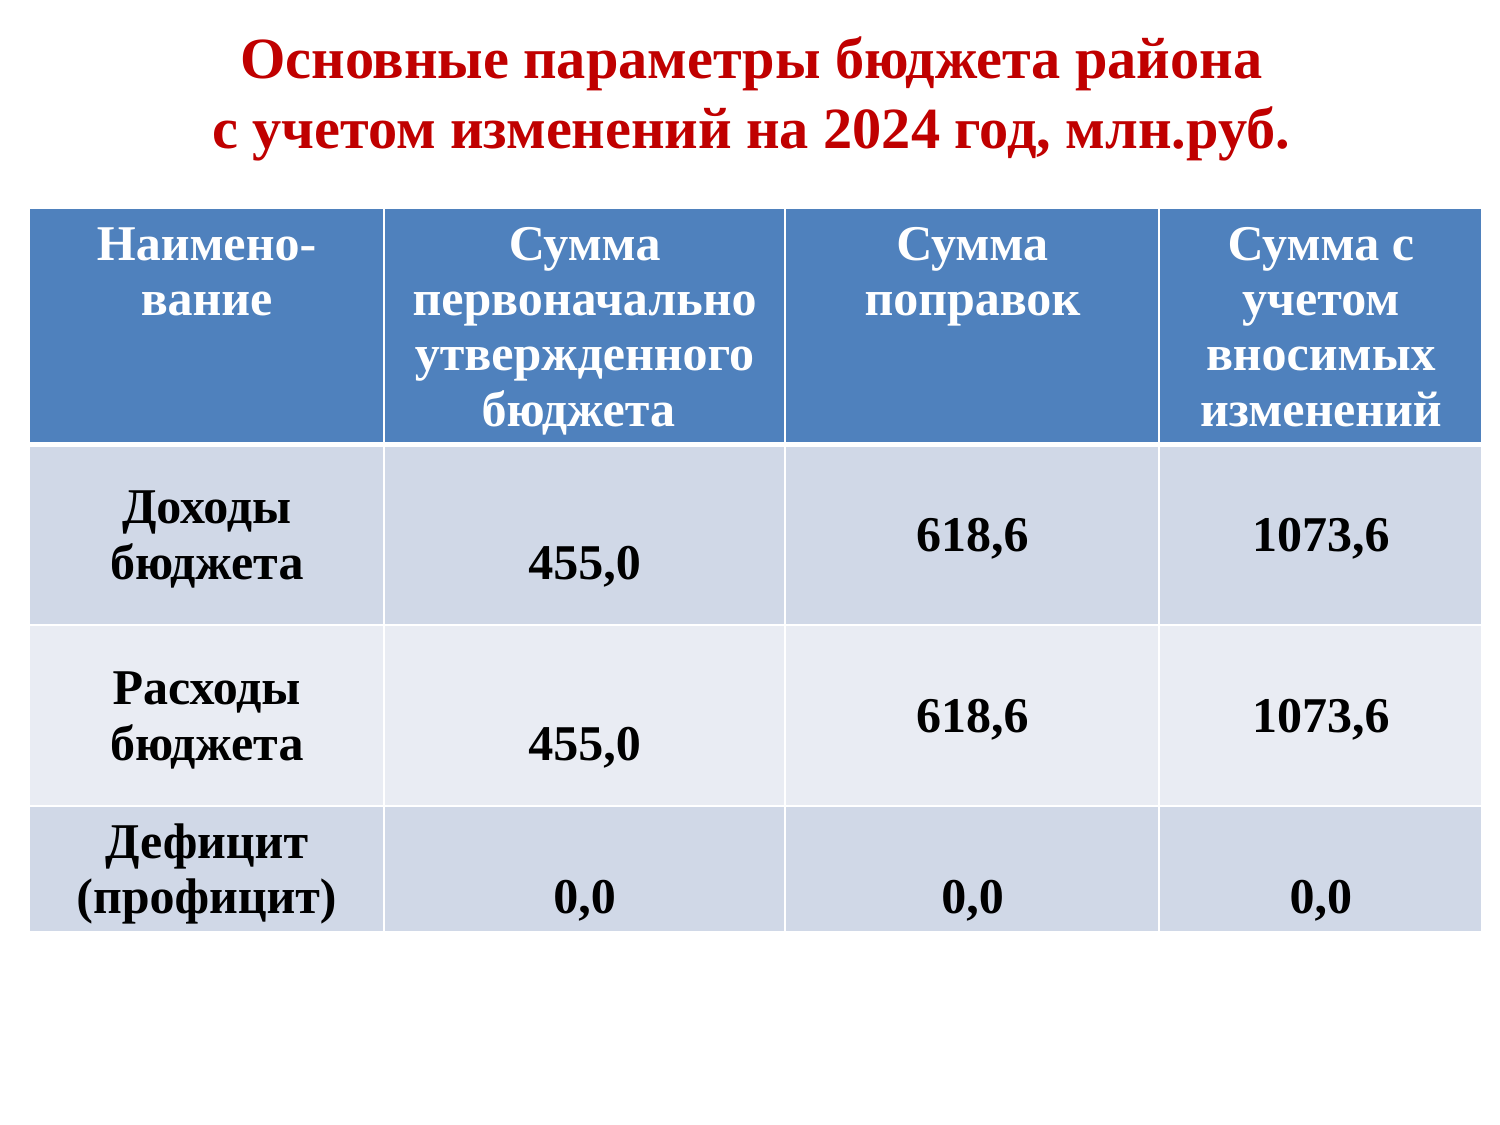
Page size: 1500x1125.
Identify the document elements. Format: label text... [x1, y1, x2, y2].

table_cell 1073,6 [1160, 626, 1481, 805]
table_header Наимено-вание [30, 209, 383, 442]
table_header Сумма с учетом вносимых изменений [1160, 209, 1481, 442]
table_cell 618,6 [786, 626, 1158, 805]
table_cell 455,0 [385, 626, 784, 805]
table_cell Расходы бюджета [30, 626, 383, 805]
table_header Сумма первоначально утвержденного бюджета [385, 209, 784, 442]
table_cell 455,0 [385, 447, 784, 624]
table_cell Доходы бюджета [30, 447, 383, 624]
table_cell Дефицит (профицит) [30, 807, 383, 931]
table_cell 618,6 [786, 447, 1158, 624]
table_cell 0,0 [786, 807, 1158, 931]
table_cell 1073,6 [1160, 447, 1481, 624]
table_cell 0,0 [385, 807, 784, 931]
table_header Сумма поправок [786, 209, 1158, 442]
table_cell 0,0 [1160, 807, 1481, 931]
title Основные параметры бюджета района с учетом изменений на 2024 год, млн.руб. [37, 24, 1466, 155]
